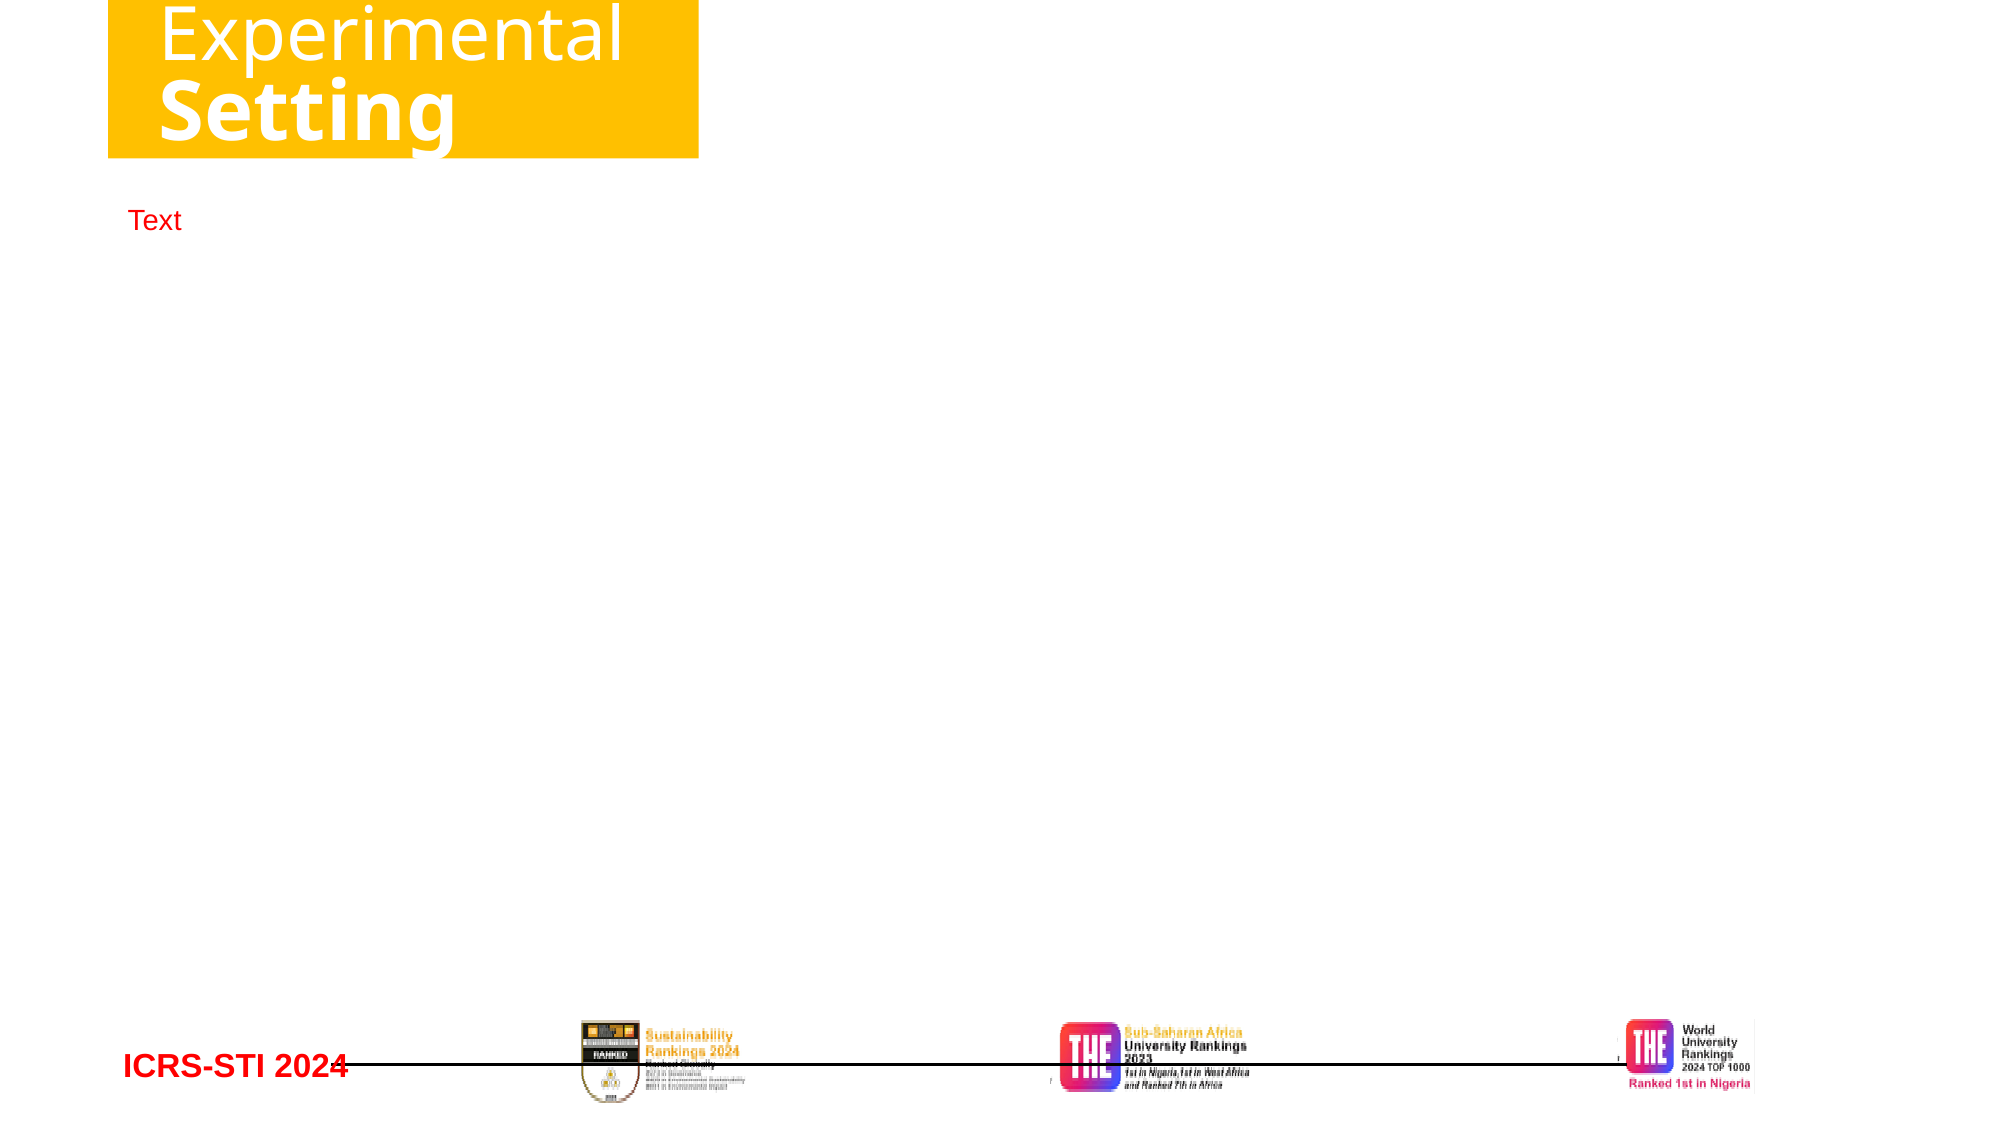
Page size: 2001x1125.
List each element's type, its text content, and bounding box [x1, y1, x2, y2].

picture [1050, 1066, 1254, 1101]
list Text [112, 193, 1839, 966]
picture [1050, 1021, 1254, 1063]
footer ICRS-STI 2024 [108, 1037, 686, 1098]
picture [572, 1019, 751, 1063]
text_box Experimental Setting [143, 0, 686, 193]
picture [1617, 1019, 1755, 1094]
picture [572, 1066, 751, 1103]
